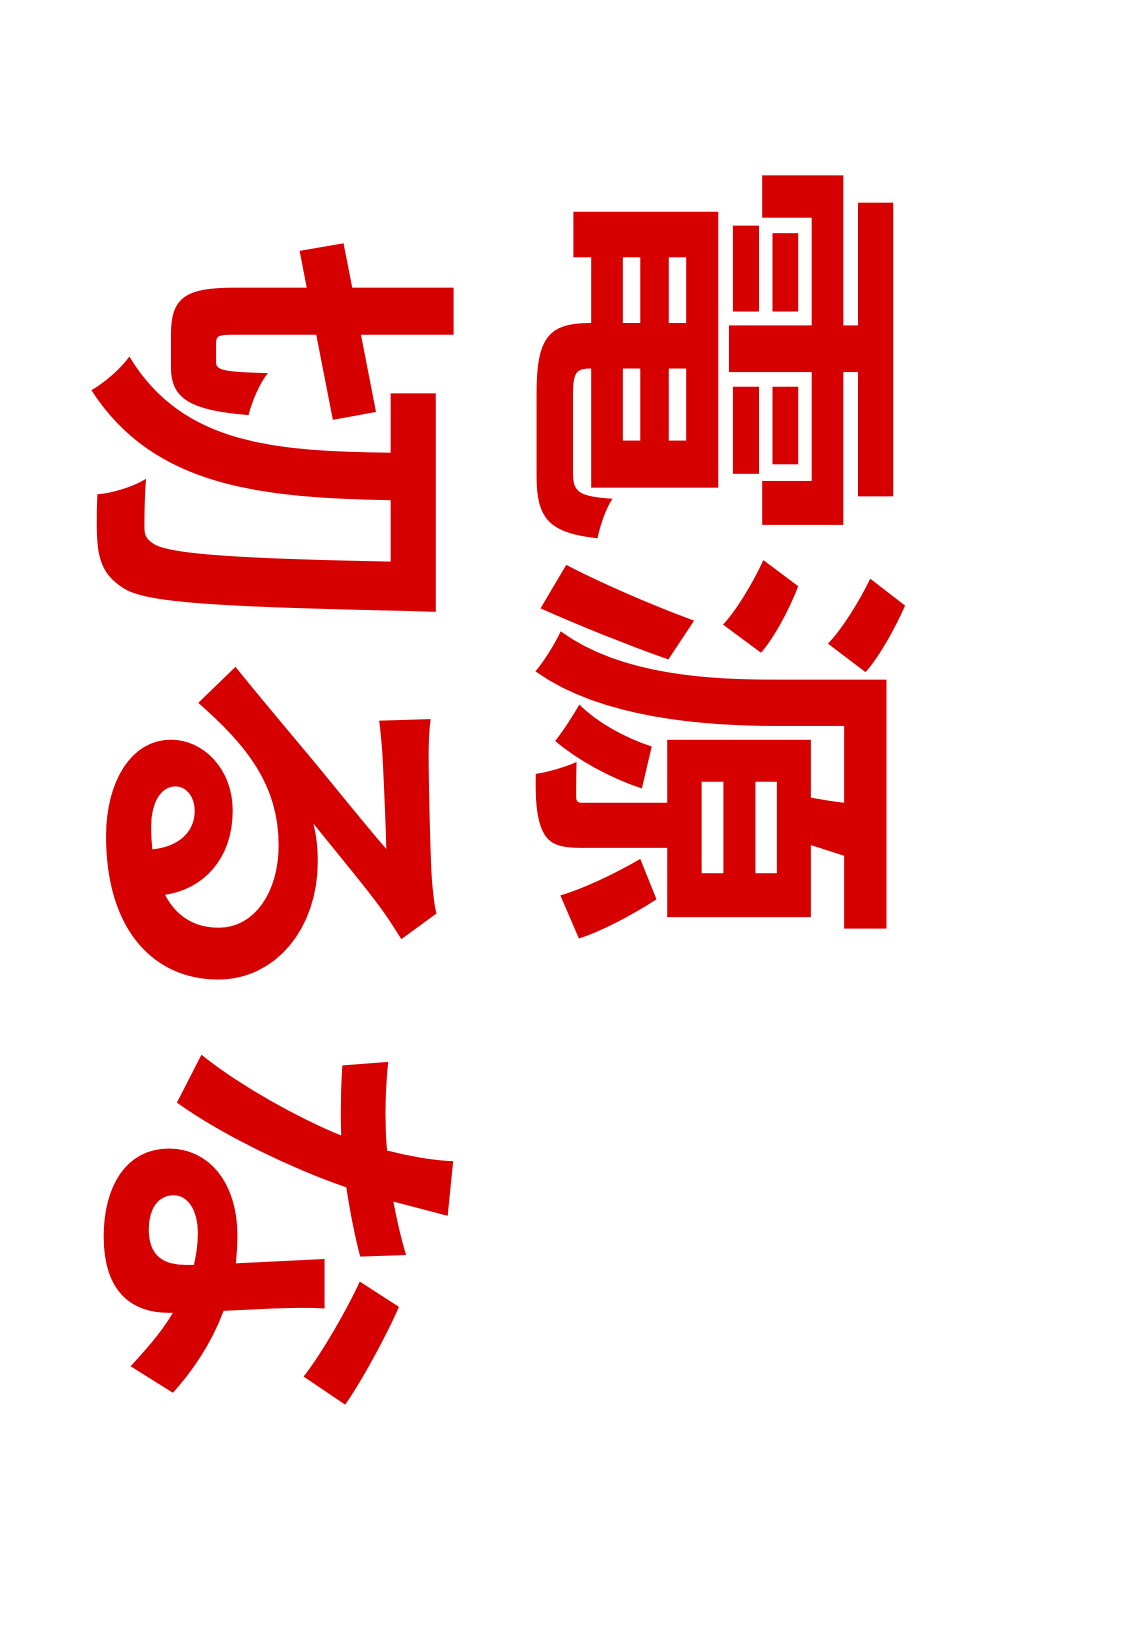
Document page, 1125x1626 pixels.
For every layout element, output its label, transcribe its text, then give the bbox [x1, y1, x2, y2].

text_box 切るな [42, 221, 579, 1440]
text_box 電源 [485, 140, 1021, 958]
